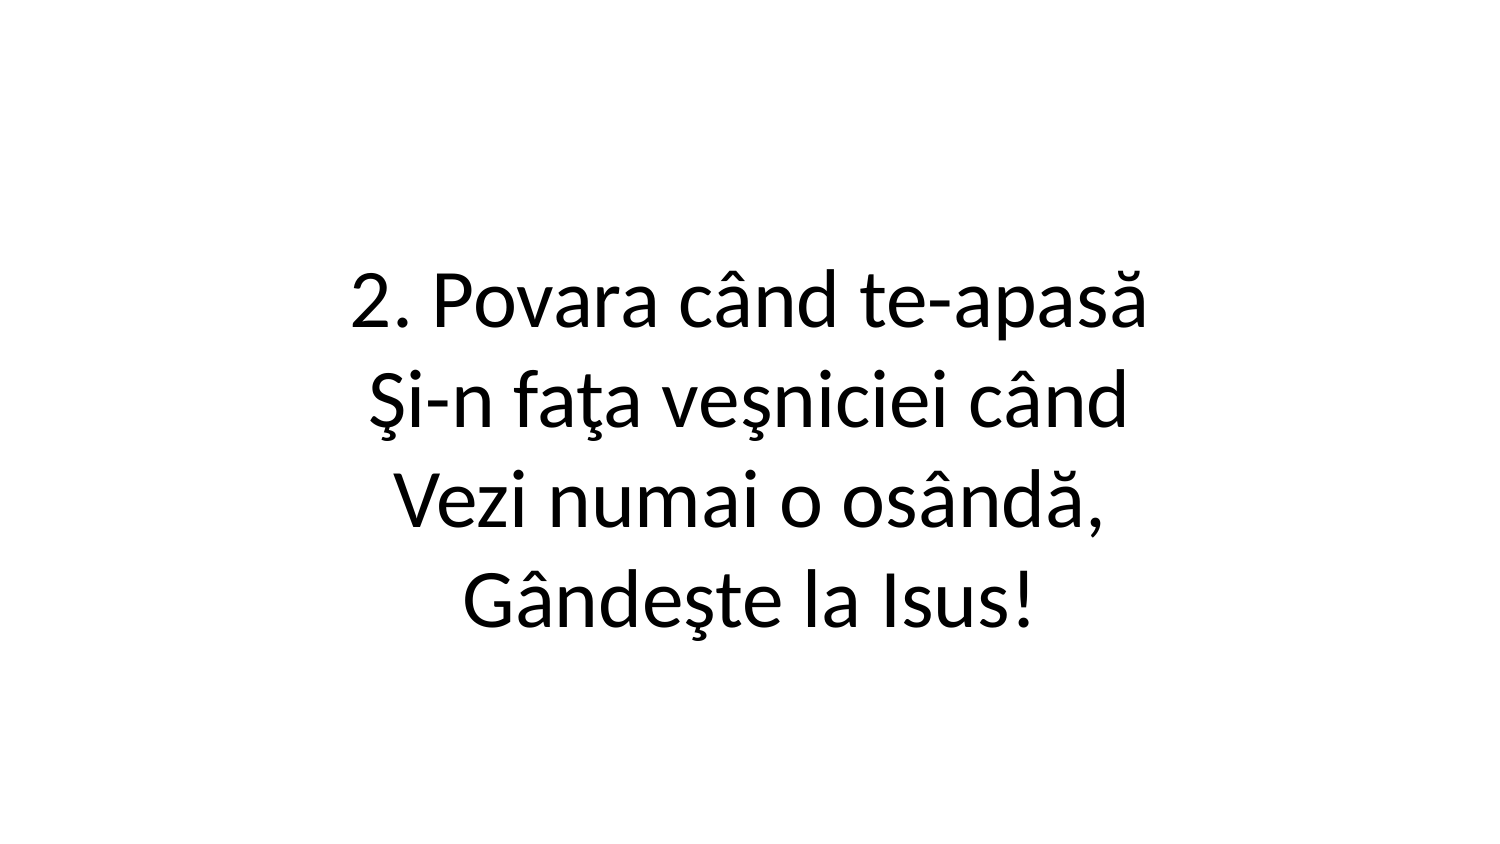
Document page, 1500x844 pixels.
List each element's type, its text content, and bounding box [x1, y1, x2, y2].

text_box 2. Povara când te-apasă Şi-n faţa veşniciei când Vezi numai o osândă, Gândeşte la Isus! [334, 192, 1165, 652]
